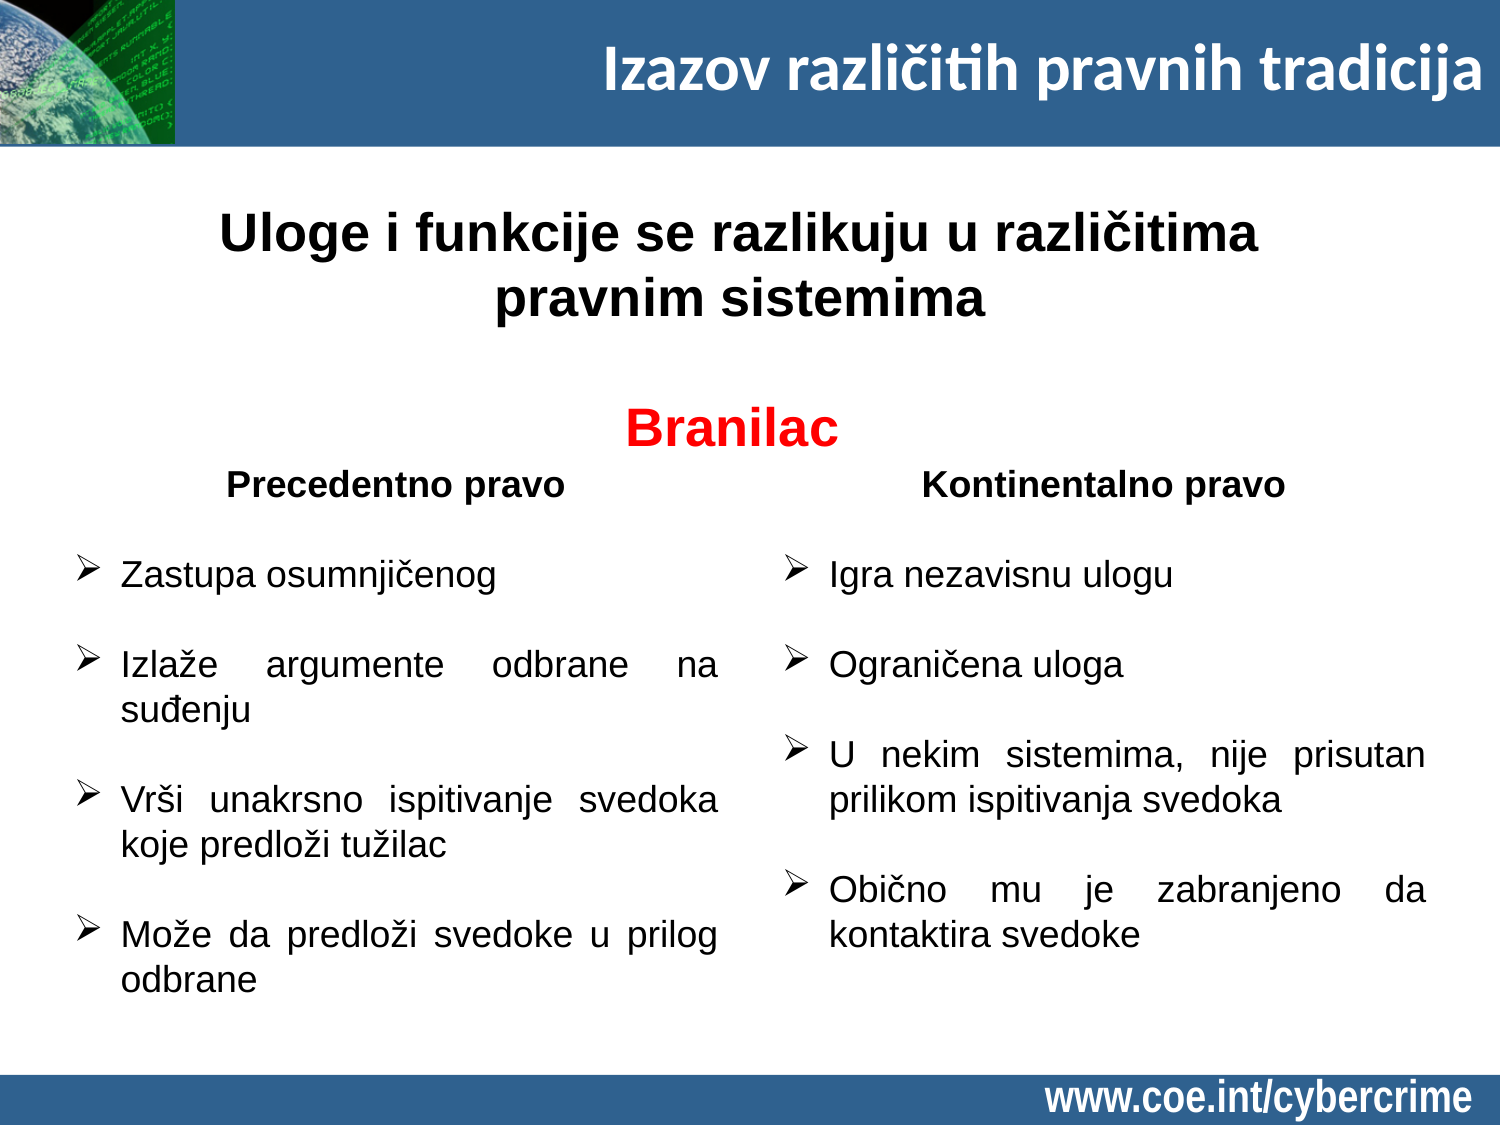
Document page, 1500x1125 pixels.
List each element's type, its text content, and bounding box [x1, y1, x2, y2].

picture [0, 0, 175, 144]
text_box www.coe.int/cybercrime [1030, 1059, 1500, 1125]
text_box Uloge i funkcije se razlikuju u različitima pravnim sistemima Branilac [100, 190, 1380, 465]
text_box Precedentno pravo Zastupa osumnjičenog Izlaže argumente odbrane na suđenju Vrši unakrsno ispitivanje svedoka koje predloži tužilac Može da predloži svedoke u prilog odbrane [58, 452, 733, 1008]
text_box Kontinentalno pravo Igra nezavisnu ulogu Ograničena uloga U nekim sistemima, nije prisutan prilikom ispitivanja svedoka Obično mu je zabranjeno da kontaktira svedoke [767, 452, 1441, 963]
text_box [0, 1073, 1030, 1125]
text_box Izazov različitih pravnih tradicija [177, 0, 1500, 149]
